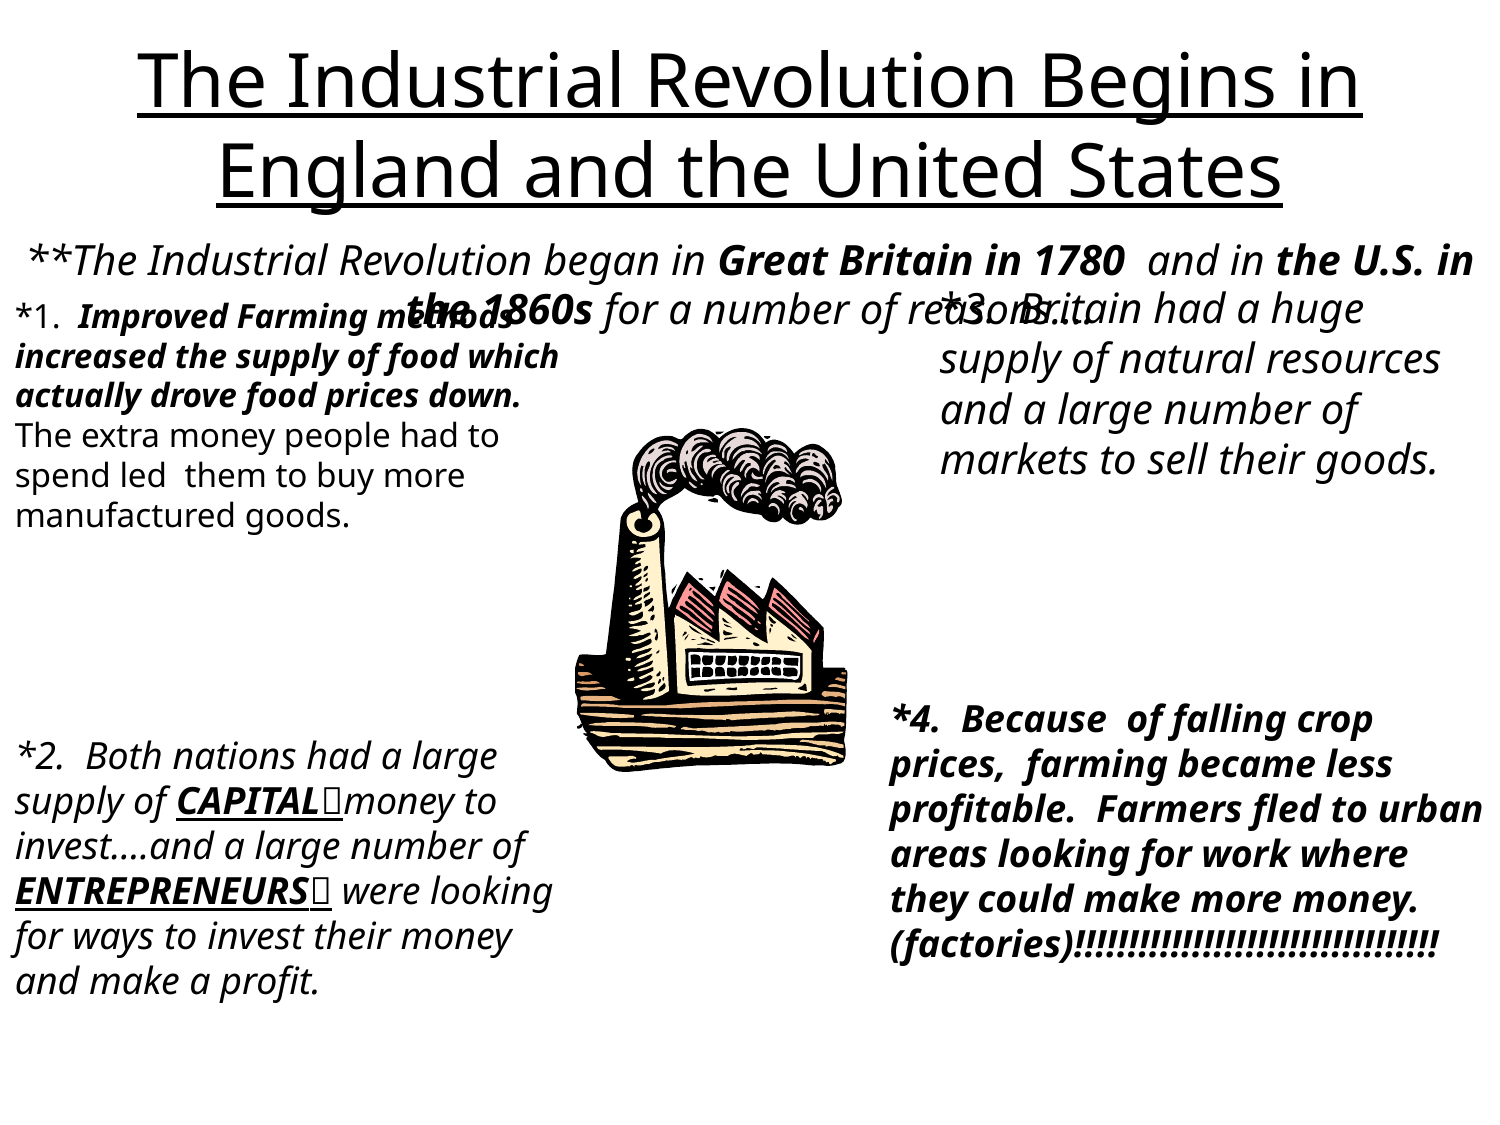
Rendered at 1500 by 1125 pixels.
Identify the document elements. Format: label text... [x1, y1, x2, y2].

text_box *3. Britain had a huge supply of natural resources and a large number of markets to sell their goods. [924, 274, 1500, 490]
text_box *2. Both nations had a large supply of CAPITALmoney to invest….and a large number of ENTREPRENEURS were looking for ways to invest their money and make a profit. [0, 724, 575, 1010]
text_box *4. Because of falling crop prices, farming became less profitable. Farmers fled to urban areas looking for work where they could make more money. (factories)!!!!!!!!!!!!!!!!!!!!!!!!!!!!!!!!!! [875, 687, 1500, 1030]
text_box *1. Improved Farming methods increased the supply of food which actually drove food prices down. The extra money people had to spend led them to buy more manufactured goods. [0, 287, 575, 542]
text_box The Industrial Revolution Begins in England and the United States **The Industrial Revolution began in Great Britain in 1780 and in the U.S. in the 1860s for a number of reasons…. [0, 24, 1500, 341]
picture [574, 424, 851, 776]
